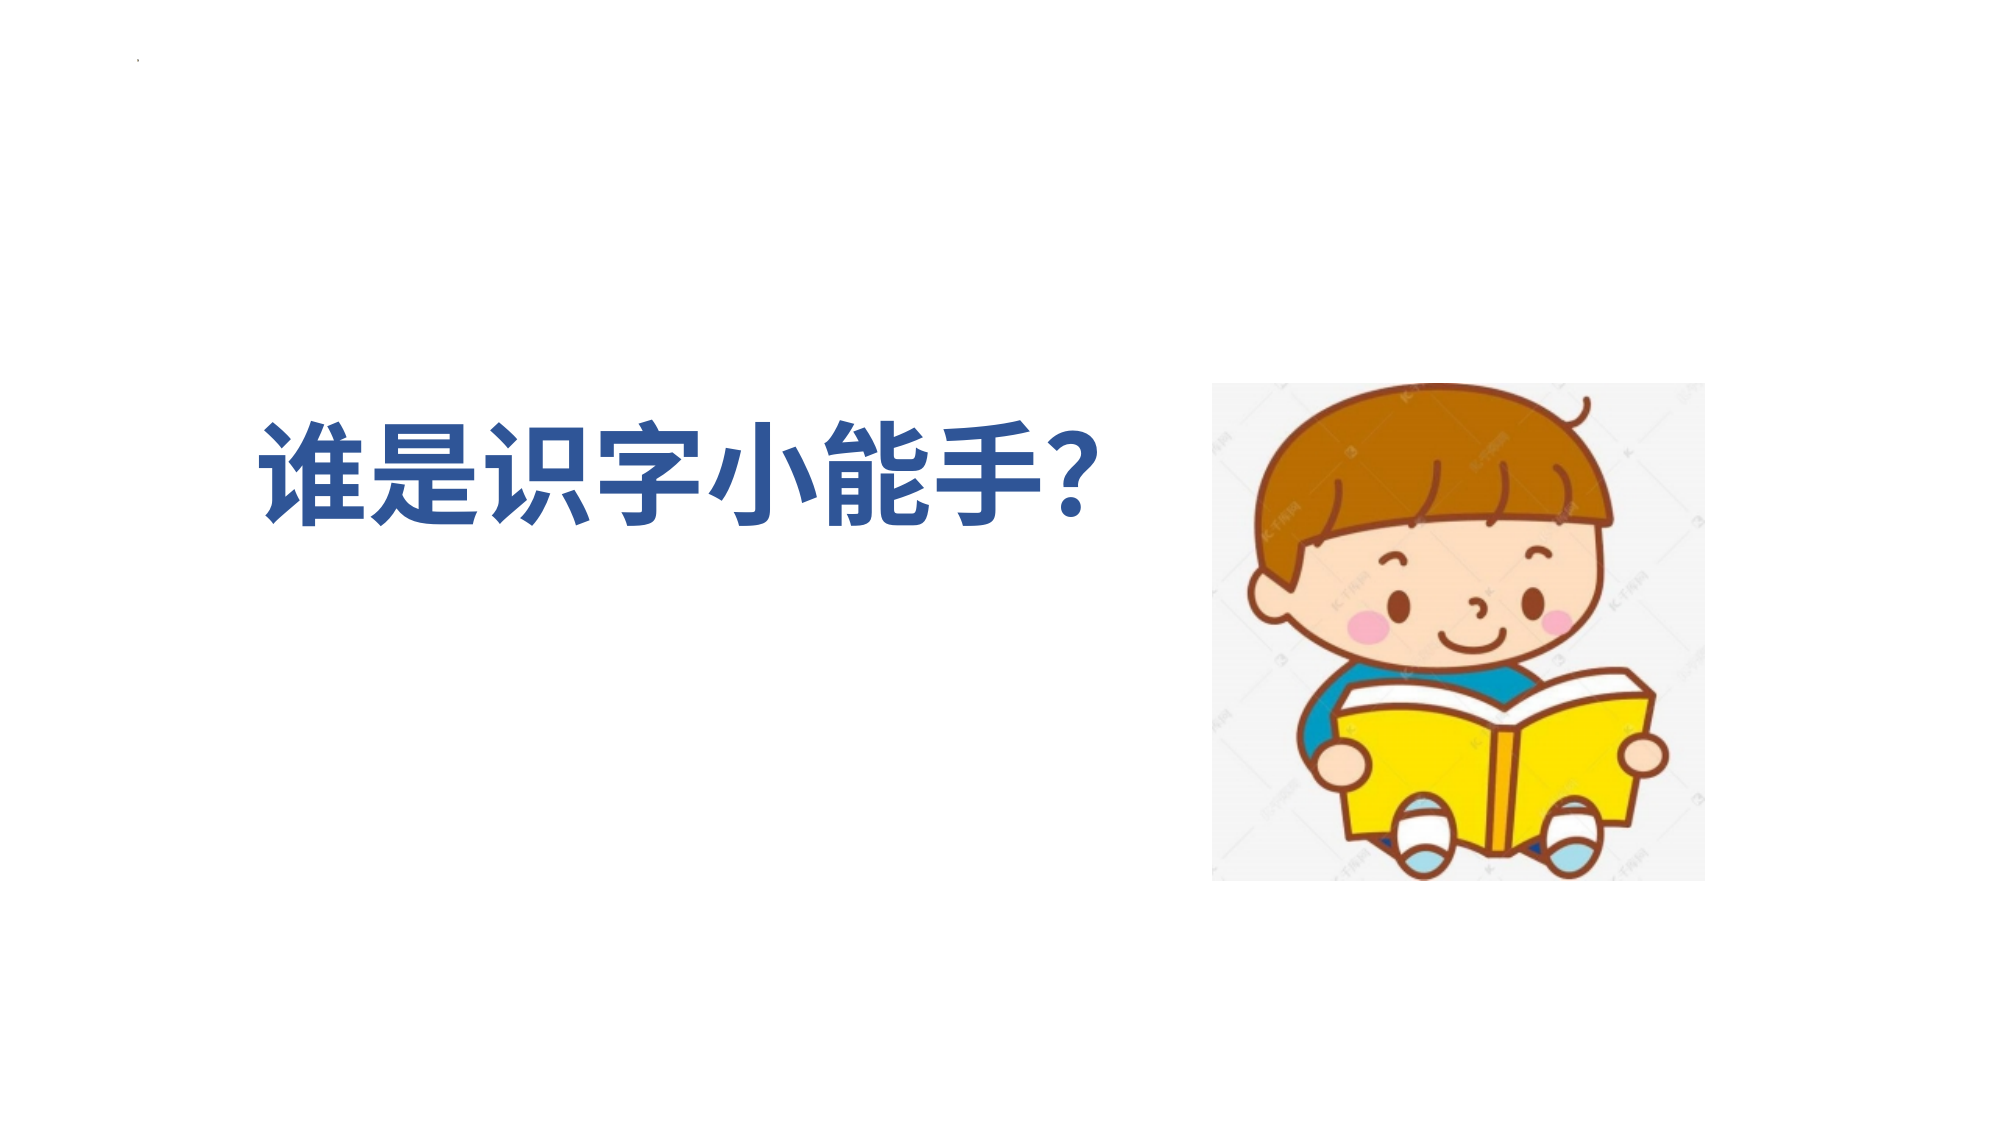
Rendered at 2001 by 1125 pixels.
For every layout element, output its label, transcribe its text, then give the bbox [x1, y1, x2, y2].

picture [1212, 383, 1706, 882]
text_box 谁是识字小能手？ [255, 376, 1110, 547]
